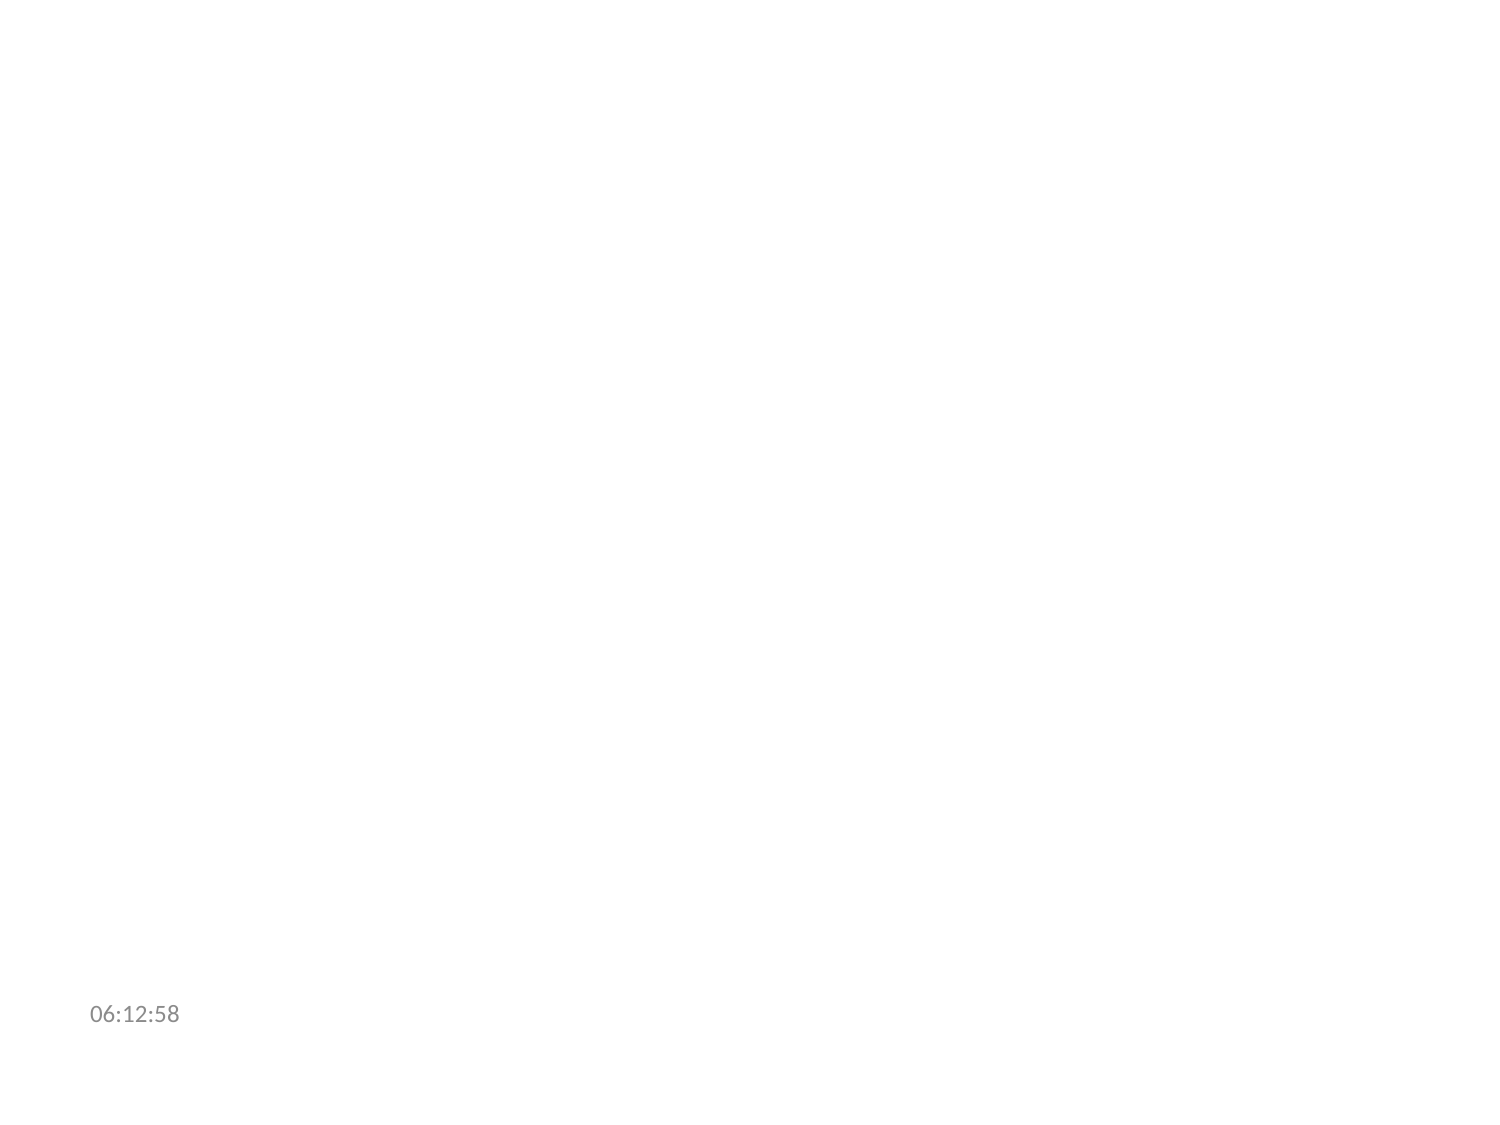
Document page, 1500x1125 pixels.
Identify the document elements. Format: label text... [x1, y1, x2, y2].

text_box 15:35:09 [75, 982, 425, 1043]
